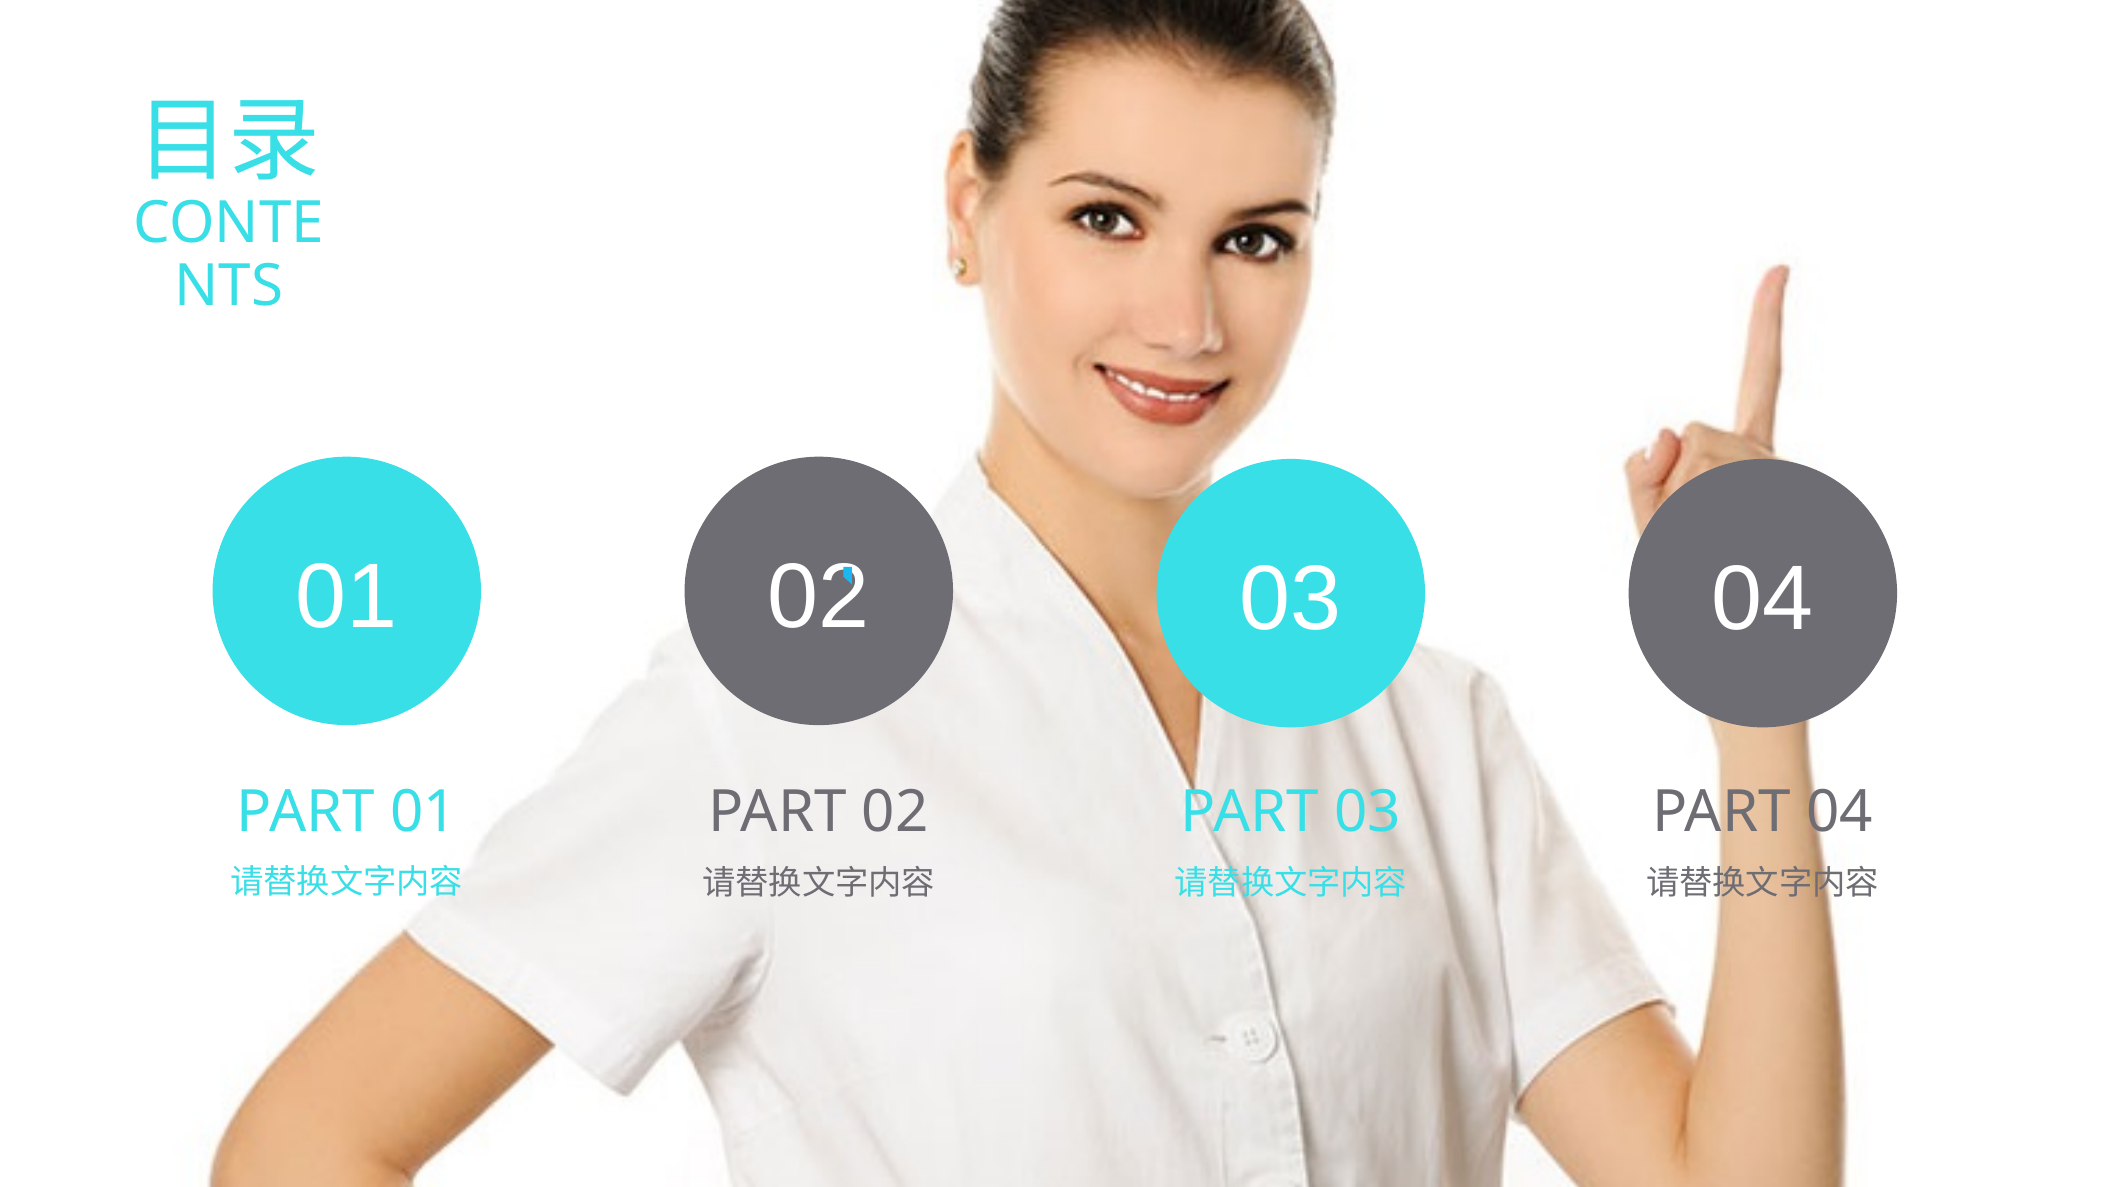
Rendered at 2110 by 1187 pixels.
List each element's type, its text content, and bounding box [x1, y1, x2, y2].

text_box CONTENTS [113, 185, 345, 250]
text_box 请替换文字内容 [1559, 857, 1967, 912]
text_box 请替换文字内容 [143, 857, 551, 912]
text_box PART 01 [143, 773, 551, 856]
text_box 请替换文字内容 [1087, 857, 1495, 912]
text_box PART 03 [1087, 773, 1495, 856]
text_box 04 [1627, 457, 1899, 729]
text_box PART 02 [615, 773, 1023, 856]
text_box 请替换文字内容 [615, 857, 1023, 912]
text_box [0, 0, 2110, 1187]
text_box PART 04 [1559, 773, 1967, 856]
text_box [684, 456, 954, 726]
text_box 01 [211, 455, 483, 727]
text_box 目录 [111, 86, 347, 207]
text_box 03 [1155, 457, 1427, 729]
